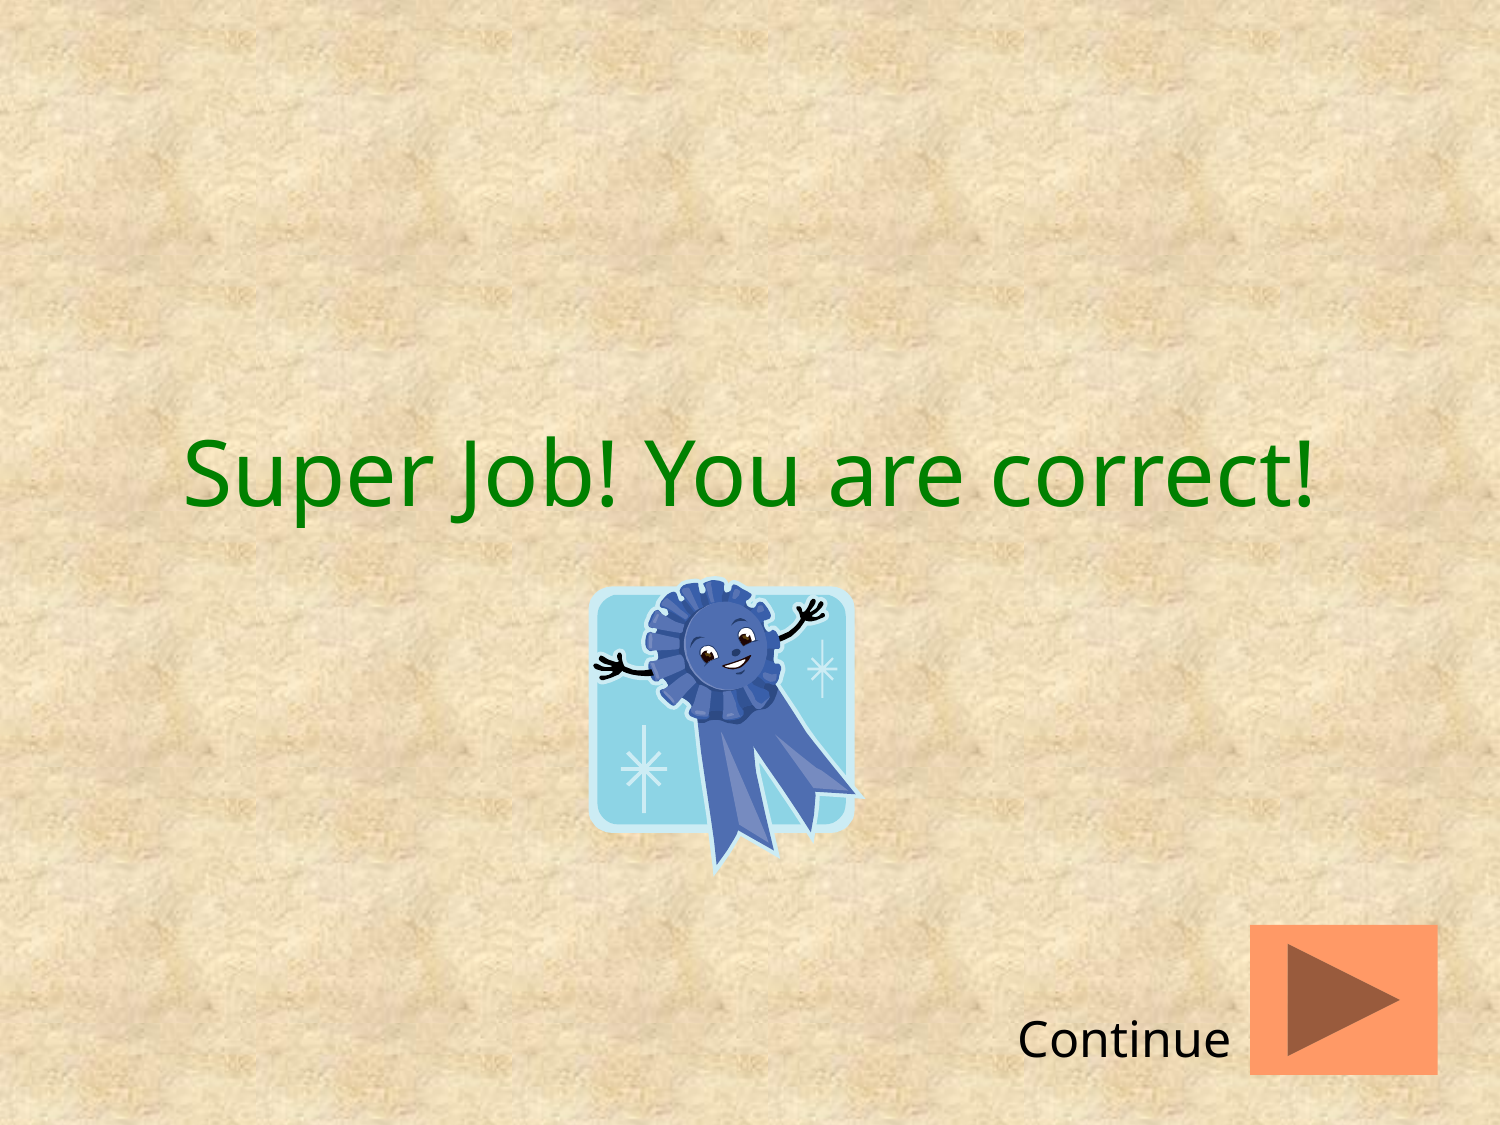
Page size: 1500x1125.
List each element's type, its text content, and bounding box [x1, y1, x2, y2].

title Super Job! You are correct! [112, 349, 1388, 591]
text_box [1250, 924, 1438, 1075]
text_box Continue [999, 999, 1250, 1075]
picture [0, 0, 1500, 1125]
